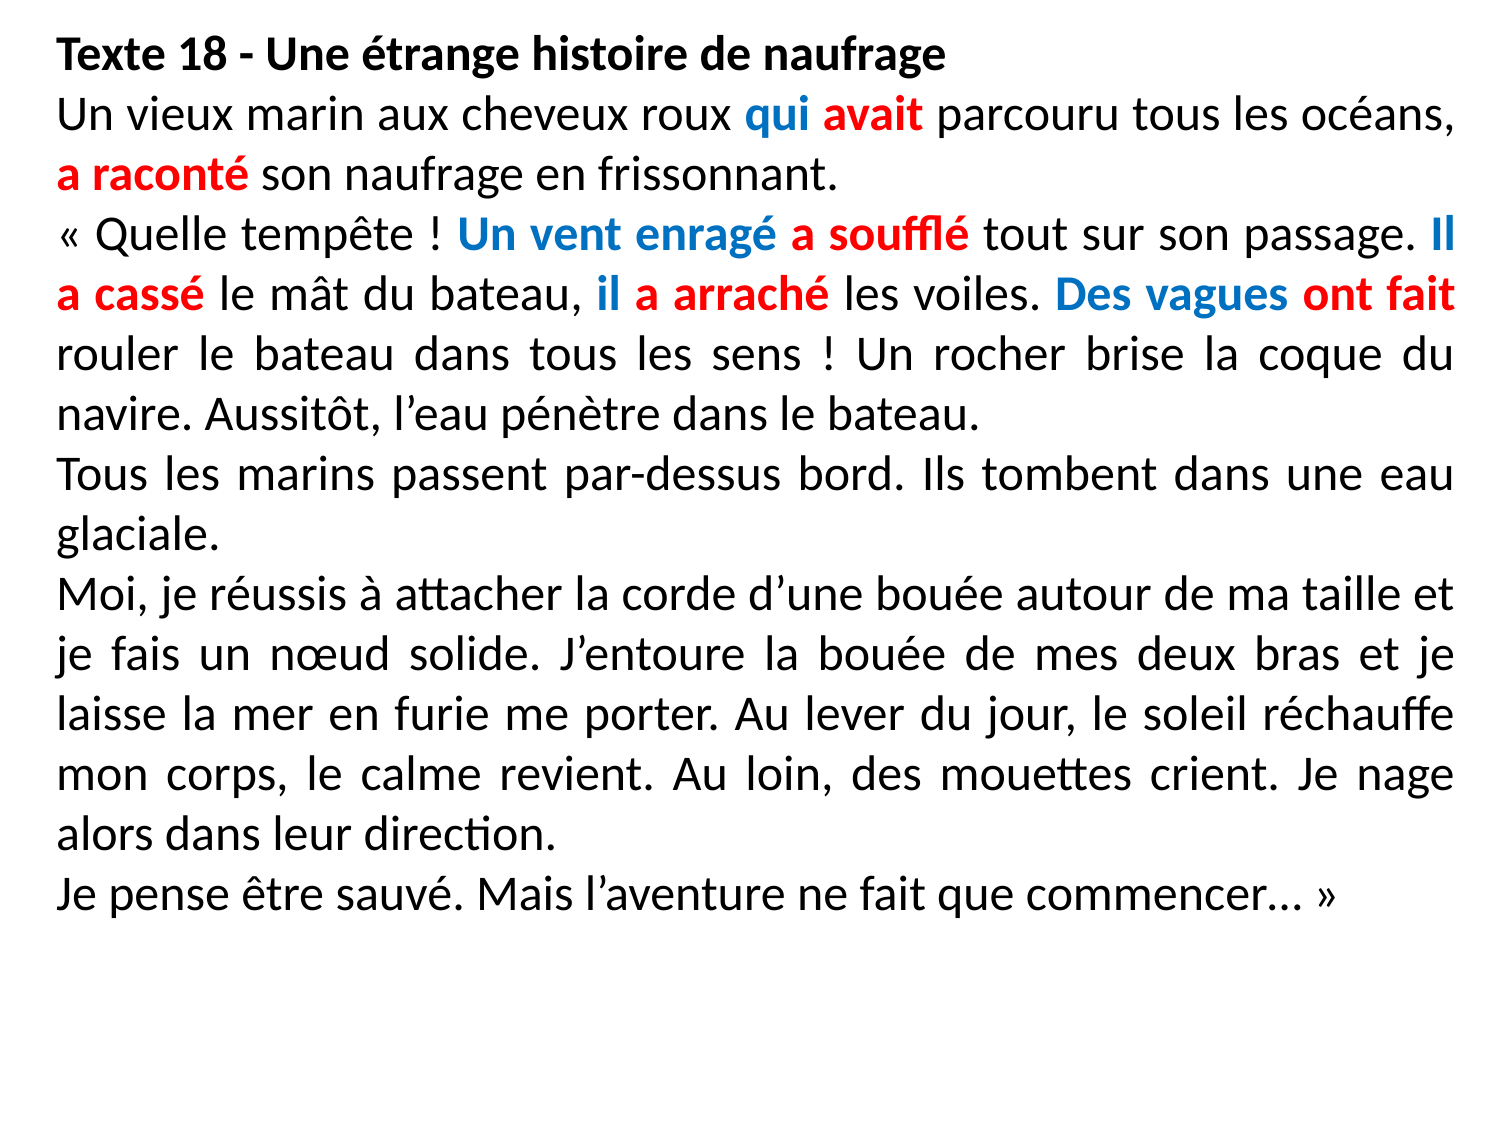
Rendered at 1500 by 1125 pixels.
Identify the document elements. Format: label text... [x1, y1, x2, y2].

text_box Texte 18 - Une étrange histoire de naufrage Un vieux marin aux cheveux roux qui avait parcouru tous les océans, a raconté son naufrage en frissonnant. « Quelle tempête ! Un vent enragé a soufflé tout sur son passage. Il a cassé le mât du bateau, il a arraché les voiles. Des vagues ont fait rouler le bateau dans tous les sens ! Un rocher brise la coque du navire. Aussitôt, l’eau pénètre dans le bateau. Tous les marins passent par-dessus bord. Ils tombent dans une eau glaciale. Moi, je réussis à attacher la corde d’une bouée autour de ma taille et je fais un nœud solide. J’entoure la bouée de mes deux bras et je laisse la mer en furie me porter. Au lever du jour, le soleil réchauffe mon corps, le calme revient. Au loin, des mouettes crient. Je nage alors dans leur direction. Je pense être sauvé. Mais l’aventure ne fait que commencer… » [41, 13, 1471, 928]
